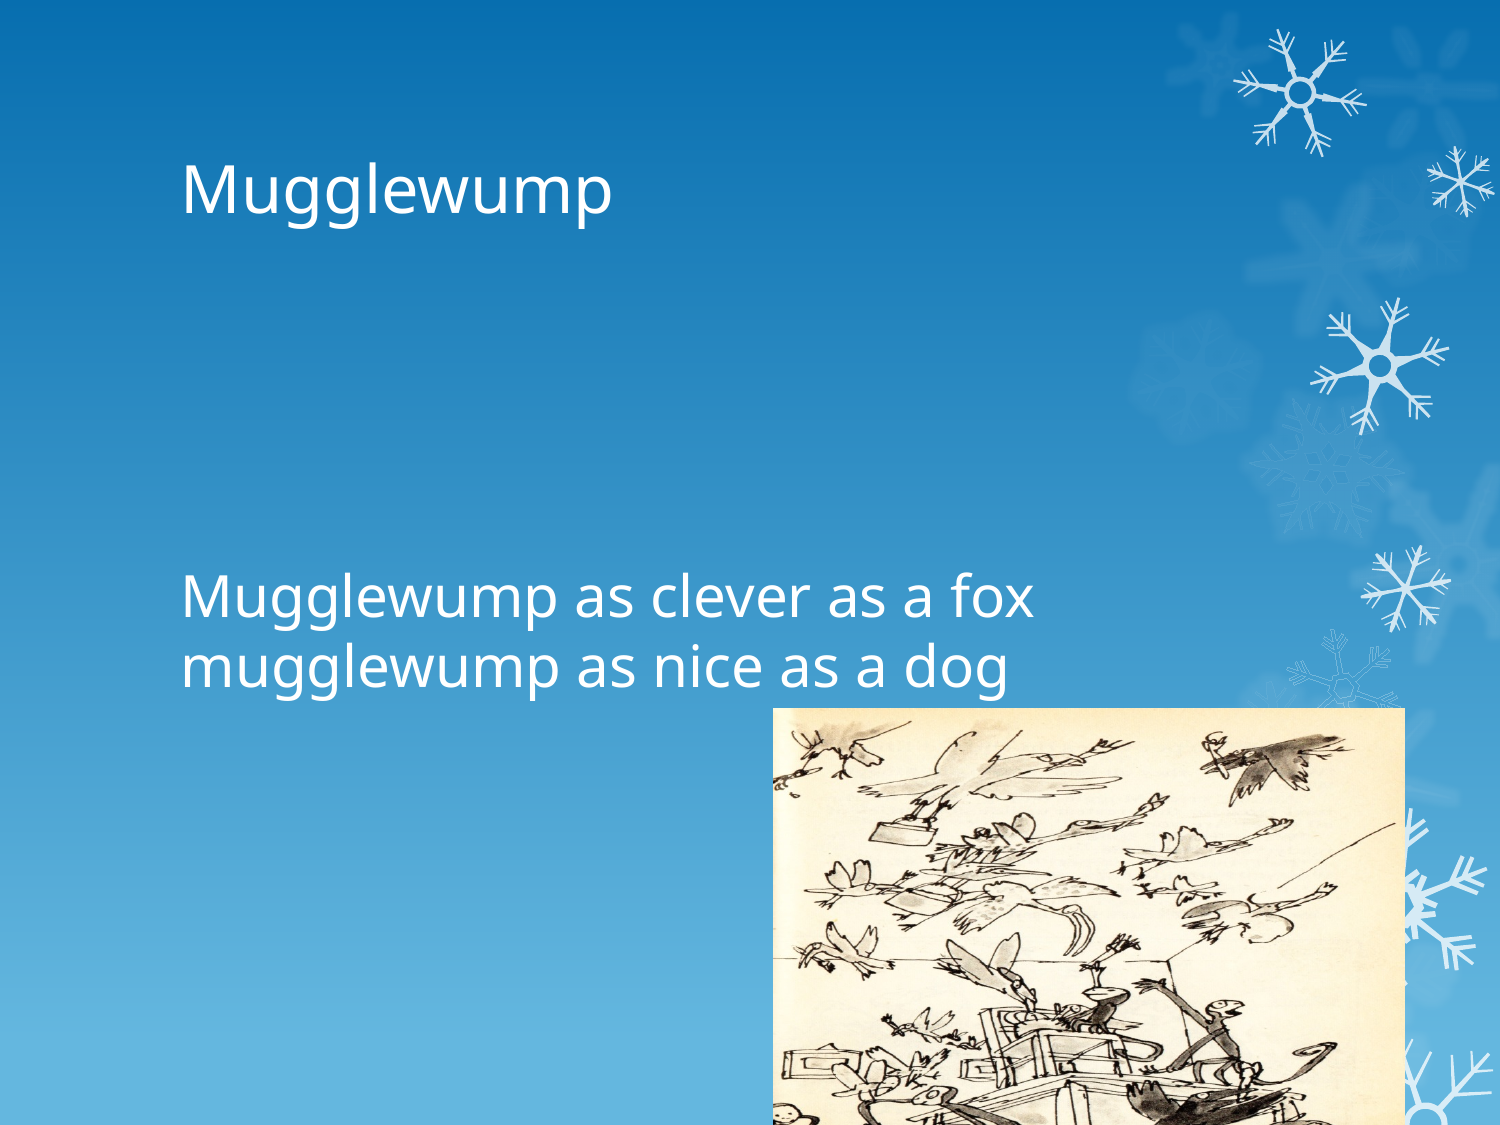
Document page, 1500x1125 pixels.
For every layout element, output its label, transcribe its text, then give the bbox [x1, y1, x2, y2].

list Mugglewump as clever as a fox mugglewump as nice as a dog [165, 296, 1335, 962]
picture [773, 708, 1406, 1125]
title Mugglewump [165, 110, 1335, 263]
